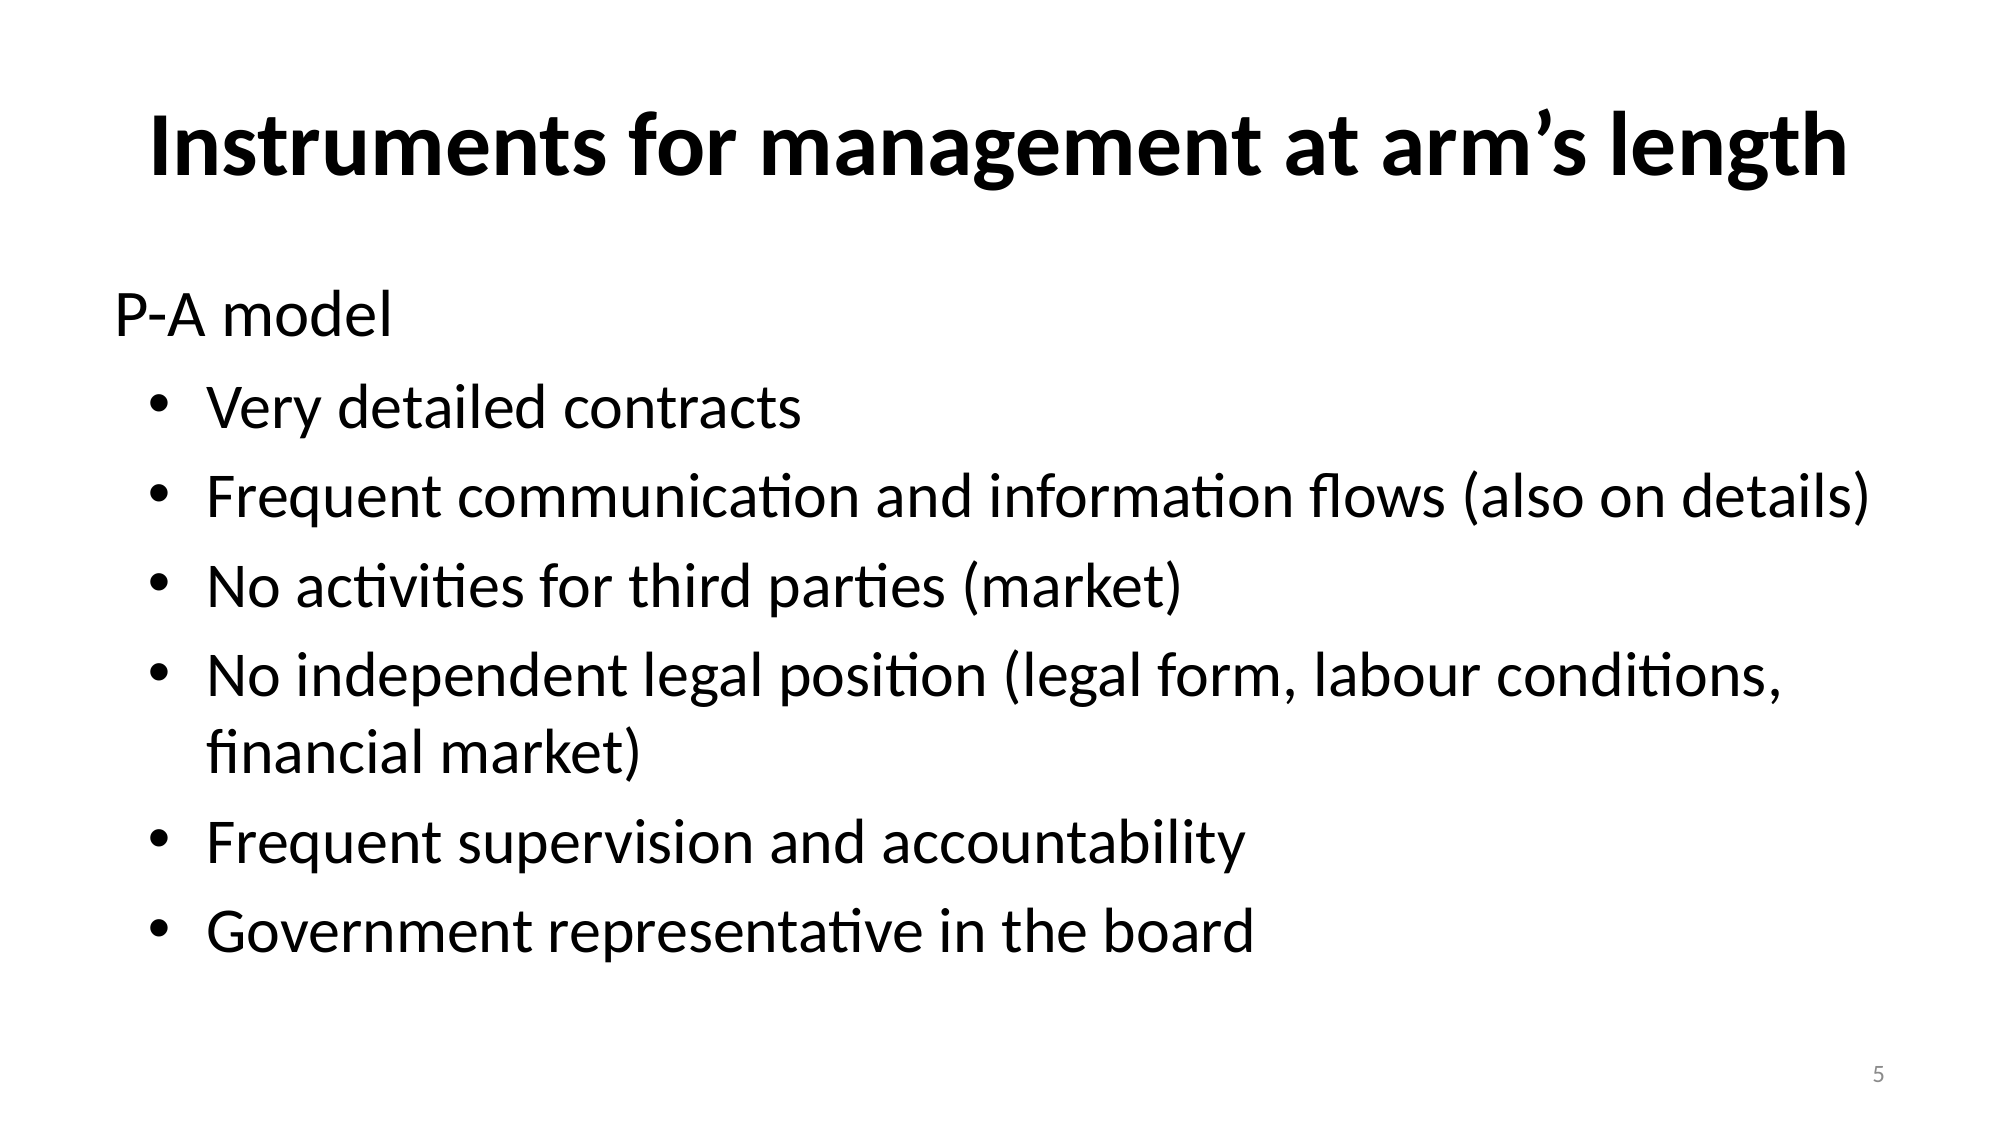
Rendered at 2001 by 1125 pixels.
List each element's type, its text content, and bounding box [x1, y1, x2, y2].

title Instruments for management at arm’s length [99, 45, 1900, 233]
list P-A model [99, 262, 1900, 1005]
slide_number 5 [1433, 1042, 1900, 1103]
list Very detailed contracts Frequent communication and information flows (also on details) No activities for third parties (market) No independent legal position (legal form, labour conditions, financial market) Frequent supervision and accountability Government representative in the board [132, 356, 1900, 1005]
